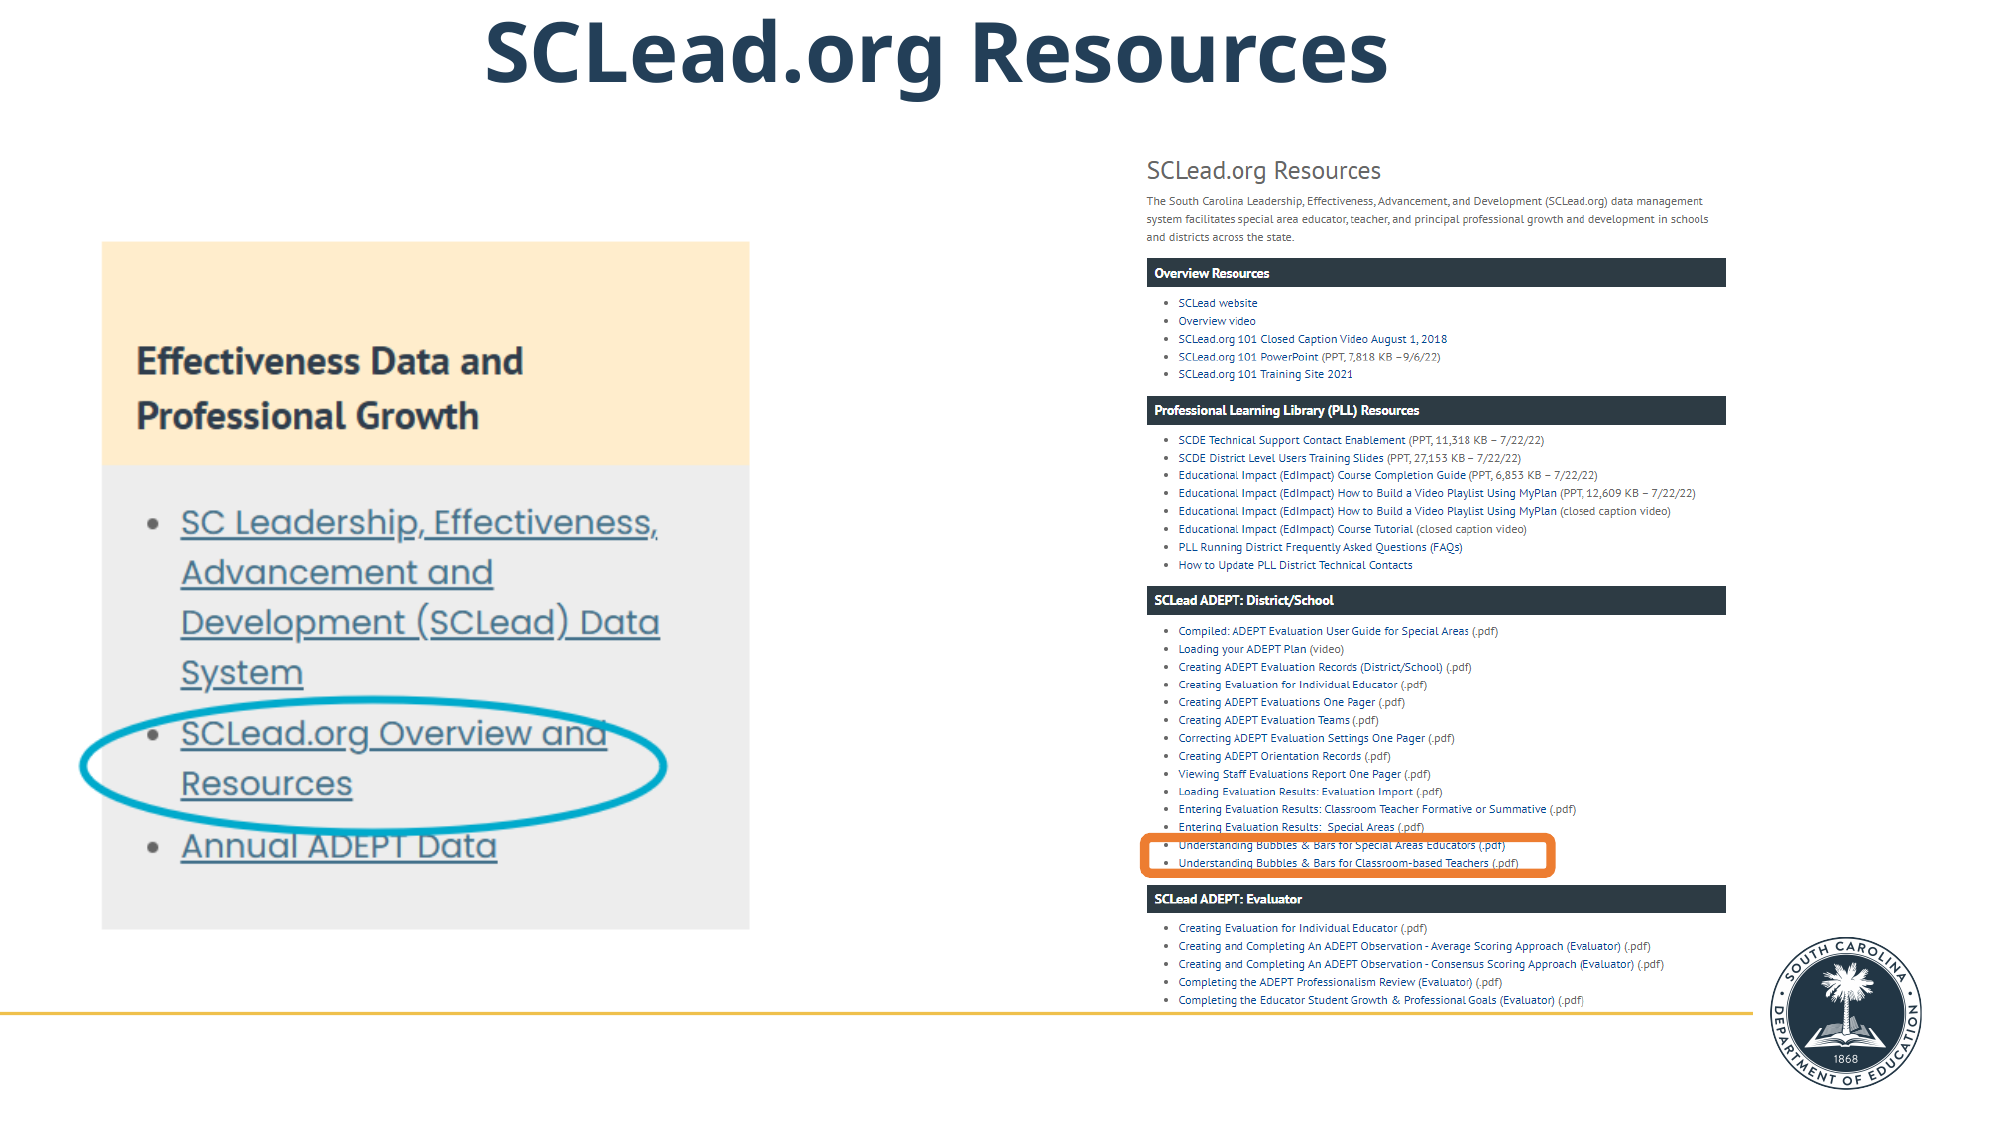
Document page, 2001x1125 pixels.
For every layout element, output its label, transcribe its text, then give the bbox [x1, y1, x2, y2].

title SCLead.org Resources [50, 30, 1825, 218]
text_box [1770, 937, 1922, 1090]
picture [1133, 143, 1754, 1013]
picture [48, 195, 778, 962]
